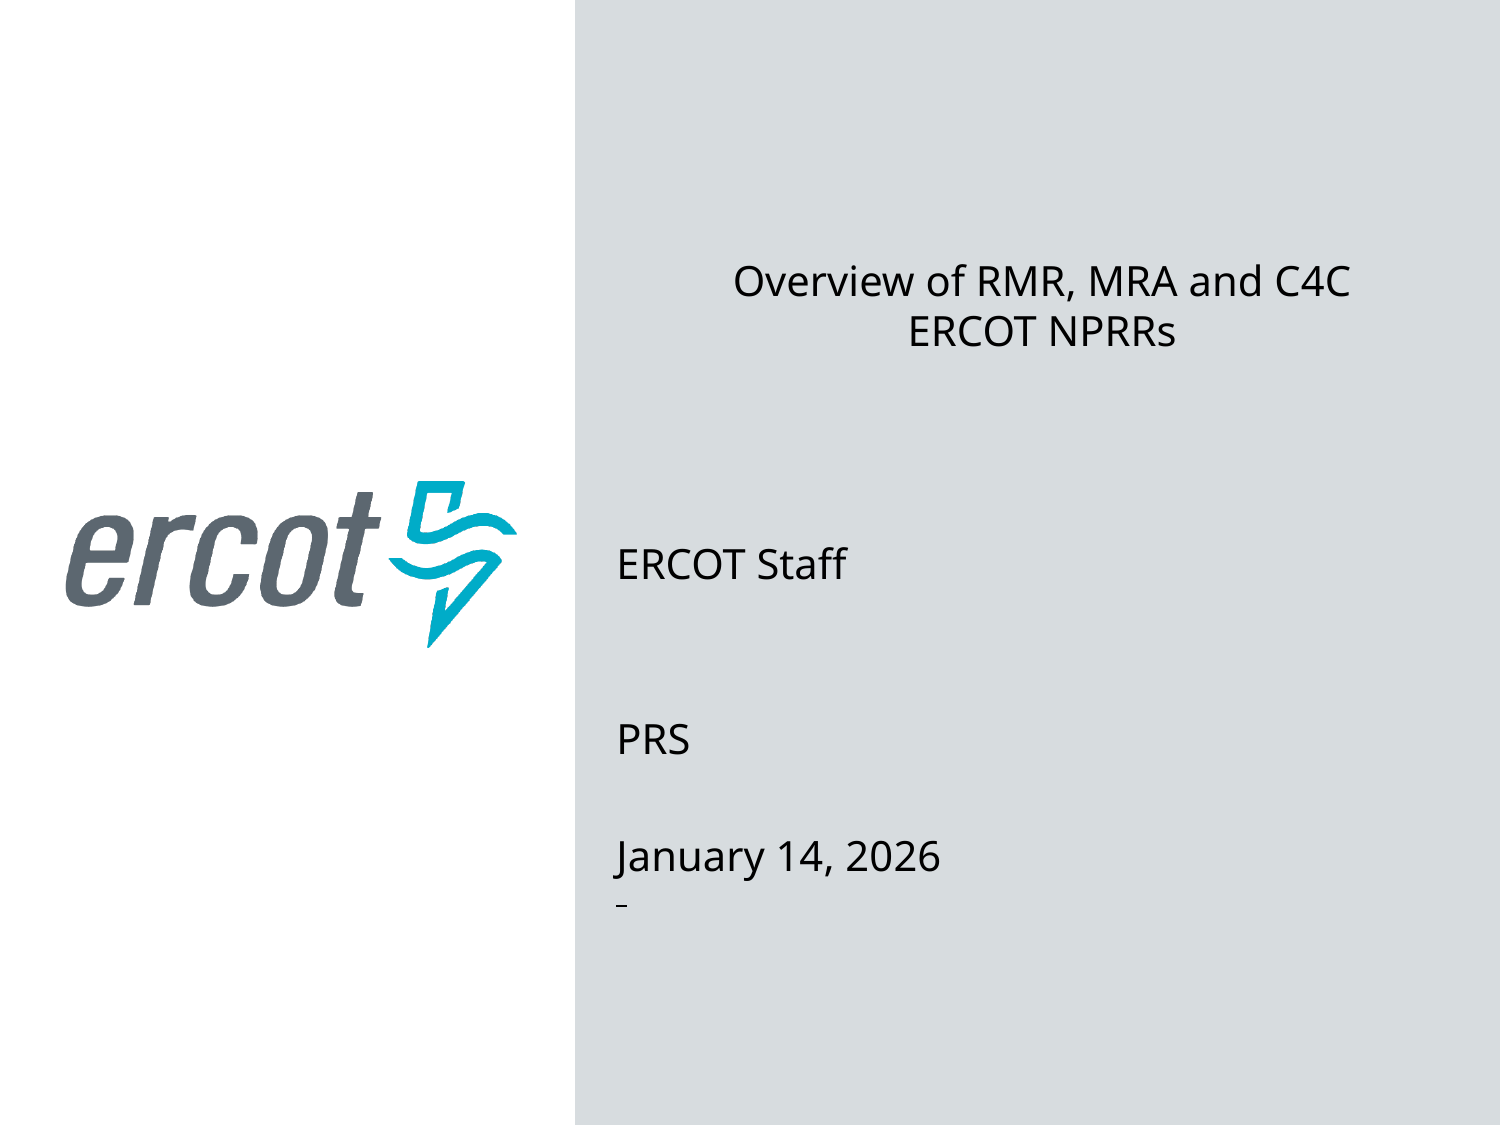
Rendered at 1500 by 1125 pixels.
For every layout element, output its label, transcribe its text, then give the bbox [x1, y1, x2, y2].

picture [56, 471, 525, 654]
text_box Overview of RMR, MRA and C4C ERCOT NPRRs ERCOT Staff PRS January 14, 2026 [601, 246, 1483, 932]
